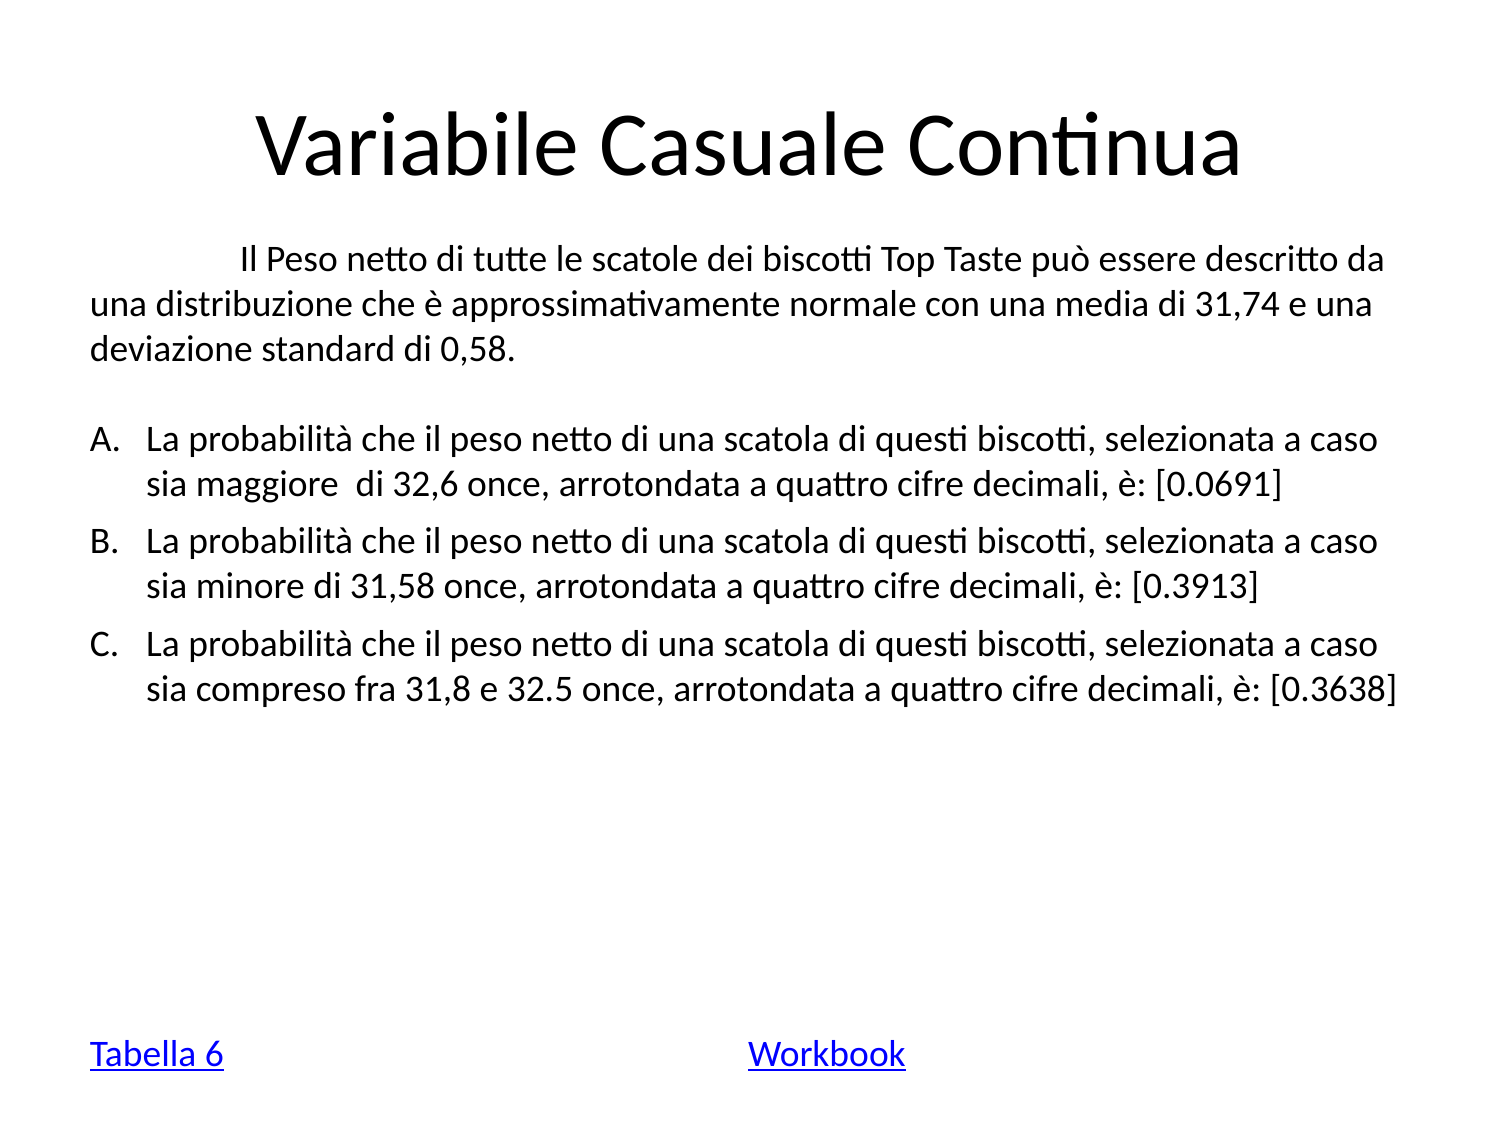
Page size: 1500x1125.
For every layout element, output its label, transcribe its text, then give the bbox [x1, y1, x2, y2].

text_box Tabella 6 [75, 1021, 501, 1081]
text_box Il Peso netto di tutte le scatole dei biscotti Top Taste può essere descritto da una distribuzione che è approssimativamente normale con una media di 31,74 e una deviazione standard di 0,58. La probabilità che il peso netto di una scatola di questi biscotti, selezionata a caso sia maggiore di 32,6 once, arrotondata a quattro cifre decimali, è: [0.0691] La probabilità che il peso netto di una scatola di questi biscotti, selezionata a caso sia minore di 31,58 once, arrotondata a quattro cifre decimali, è: [0.3913] La probabilità che il peso netto di una scatola di questi biscotti, selezionata a caso sia compreso fra 31,8 e 32.5 once, arrotondata a quattro cifre decimali, è: [0.3638] [74, 226, 1425, 717]
text_box Workbook [733, 1021, 1159, 1081]
title Variabile Casuale Continua [75, 45, 1425, 226]
